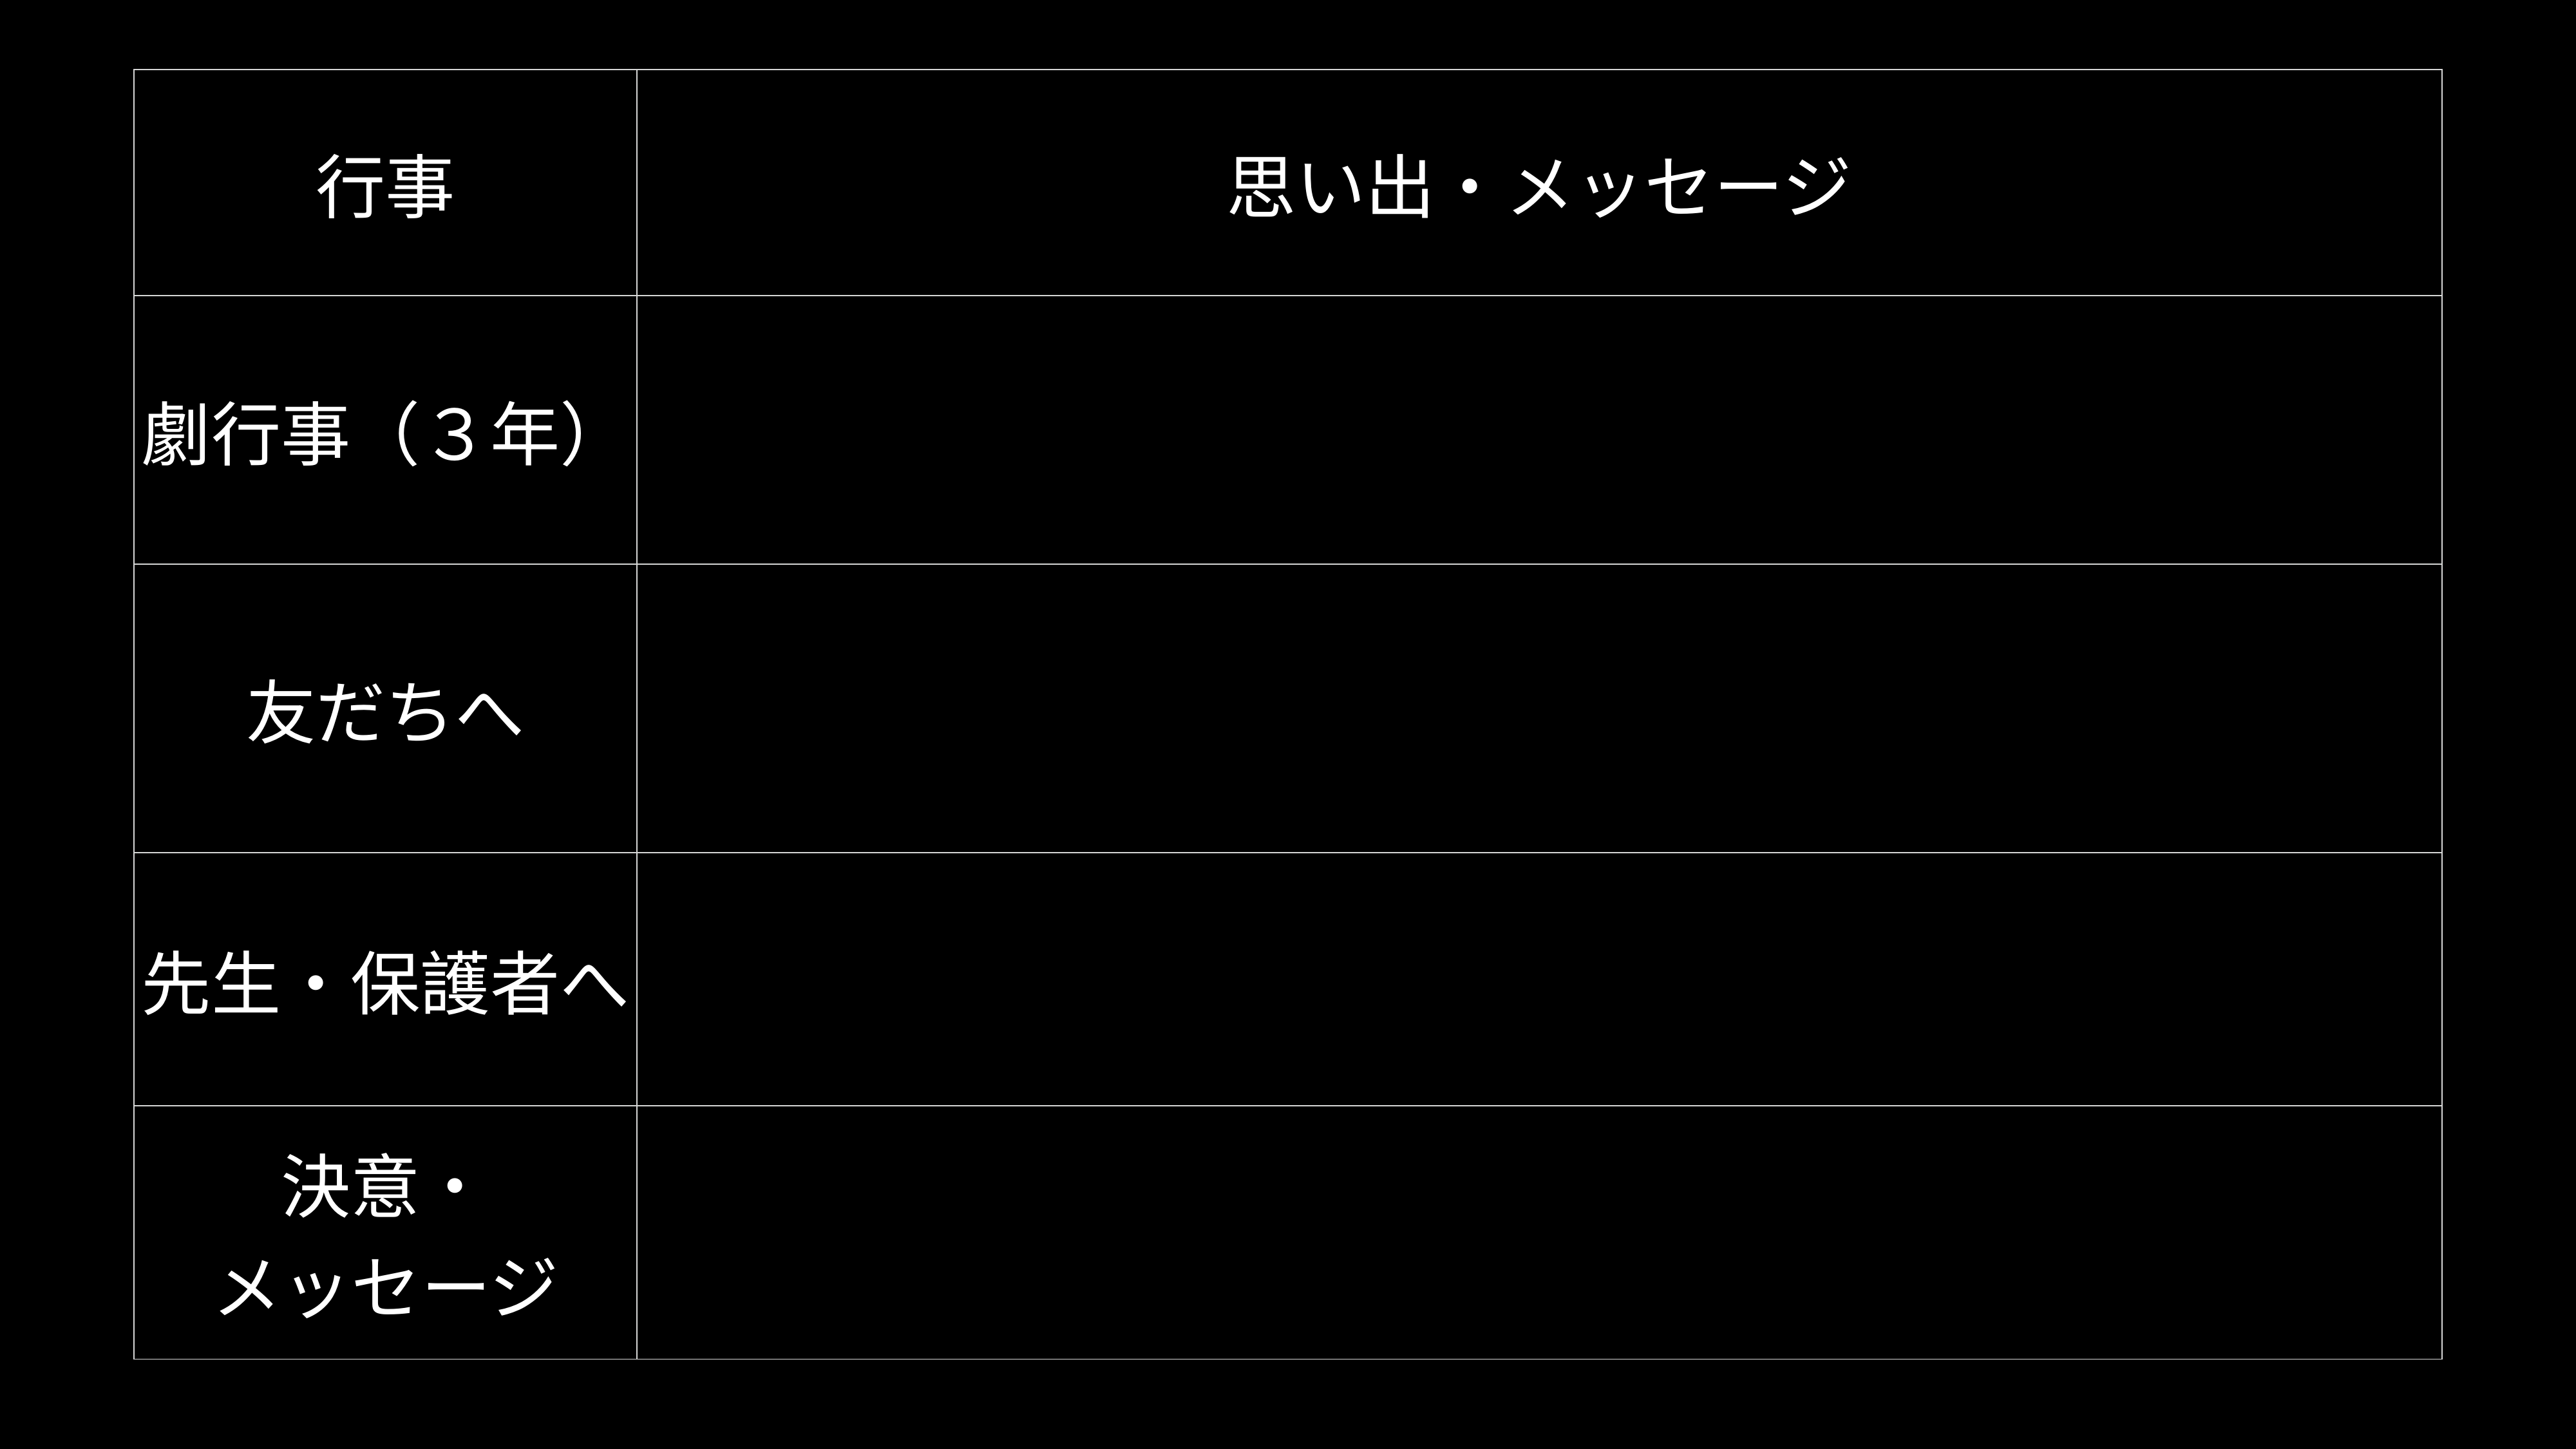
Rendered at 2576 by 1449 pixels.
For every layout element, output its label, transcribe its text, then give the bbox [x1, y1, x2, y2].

table_cell [638, 853, 2441, 1105]
table_cell 友だちへ [135, 565, 636, 852]
table_cell [638, 565, 2441, 852]
table_header 思い出・メッセージ [638, 70, 2441, 295]
table_cell 劇行事（３年） [135, 296, 636, 564]
table_cell [638, 1106, 2441, 1359]
table_cell [638, 296, 2441, 564]
table_header 行事 [135, 70, 636, 295]
table_cell 先生・保護者へ [135, 853, 636, 1105]
table_cell 決意・ メッセージ [135, 1106, 636, 1359]
